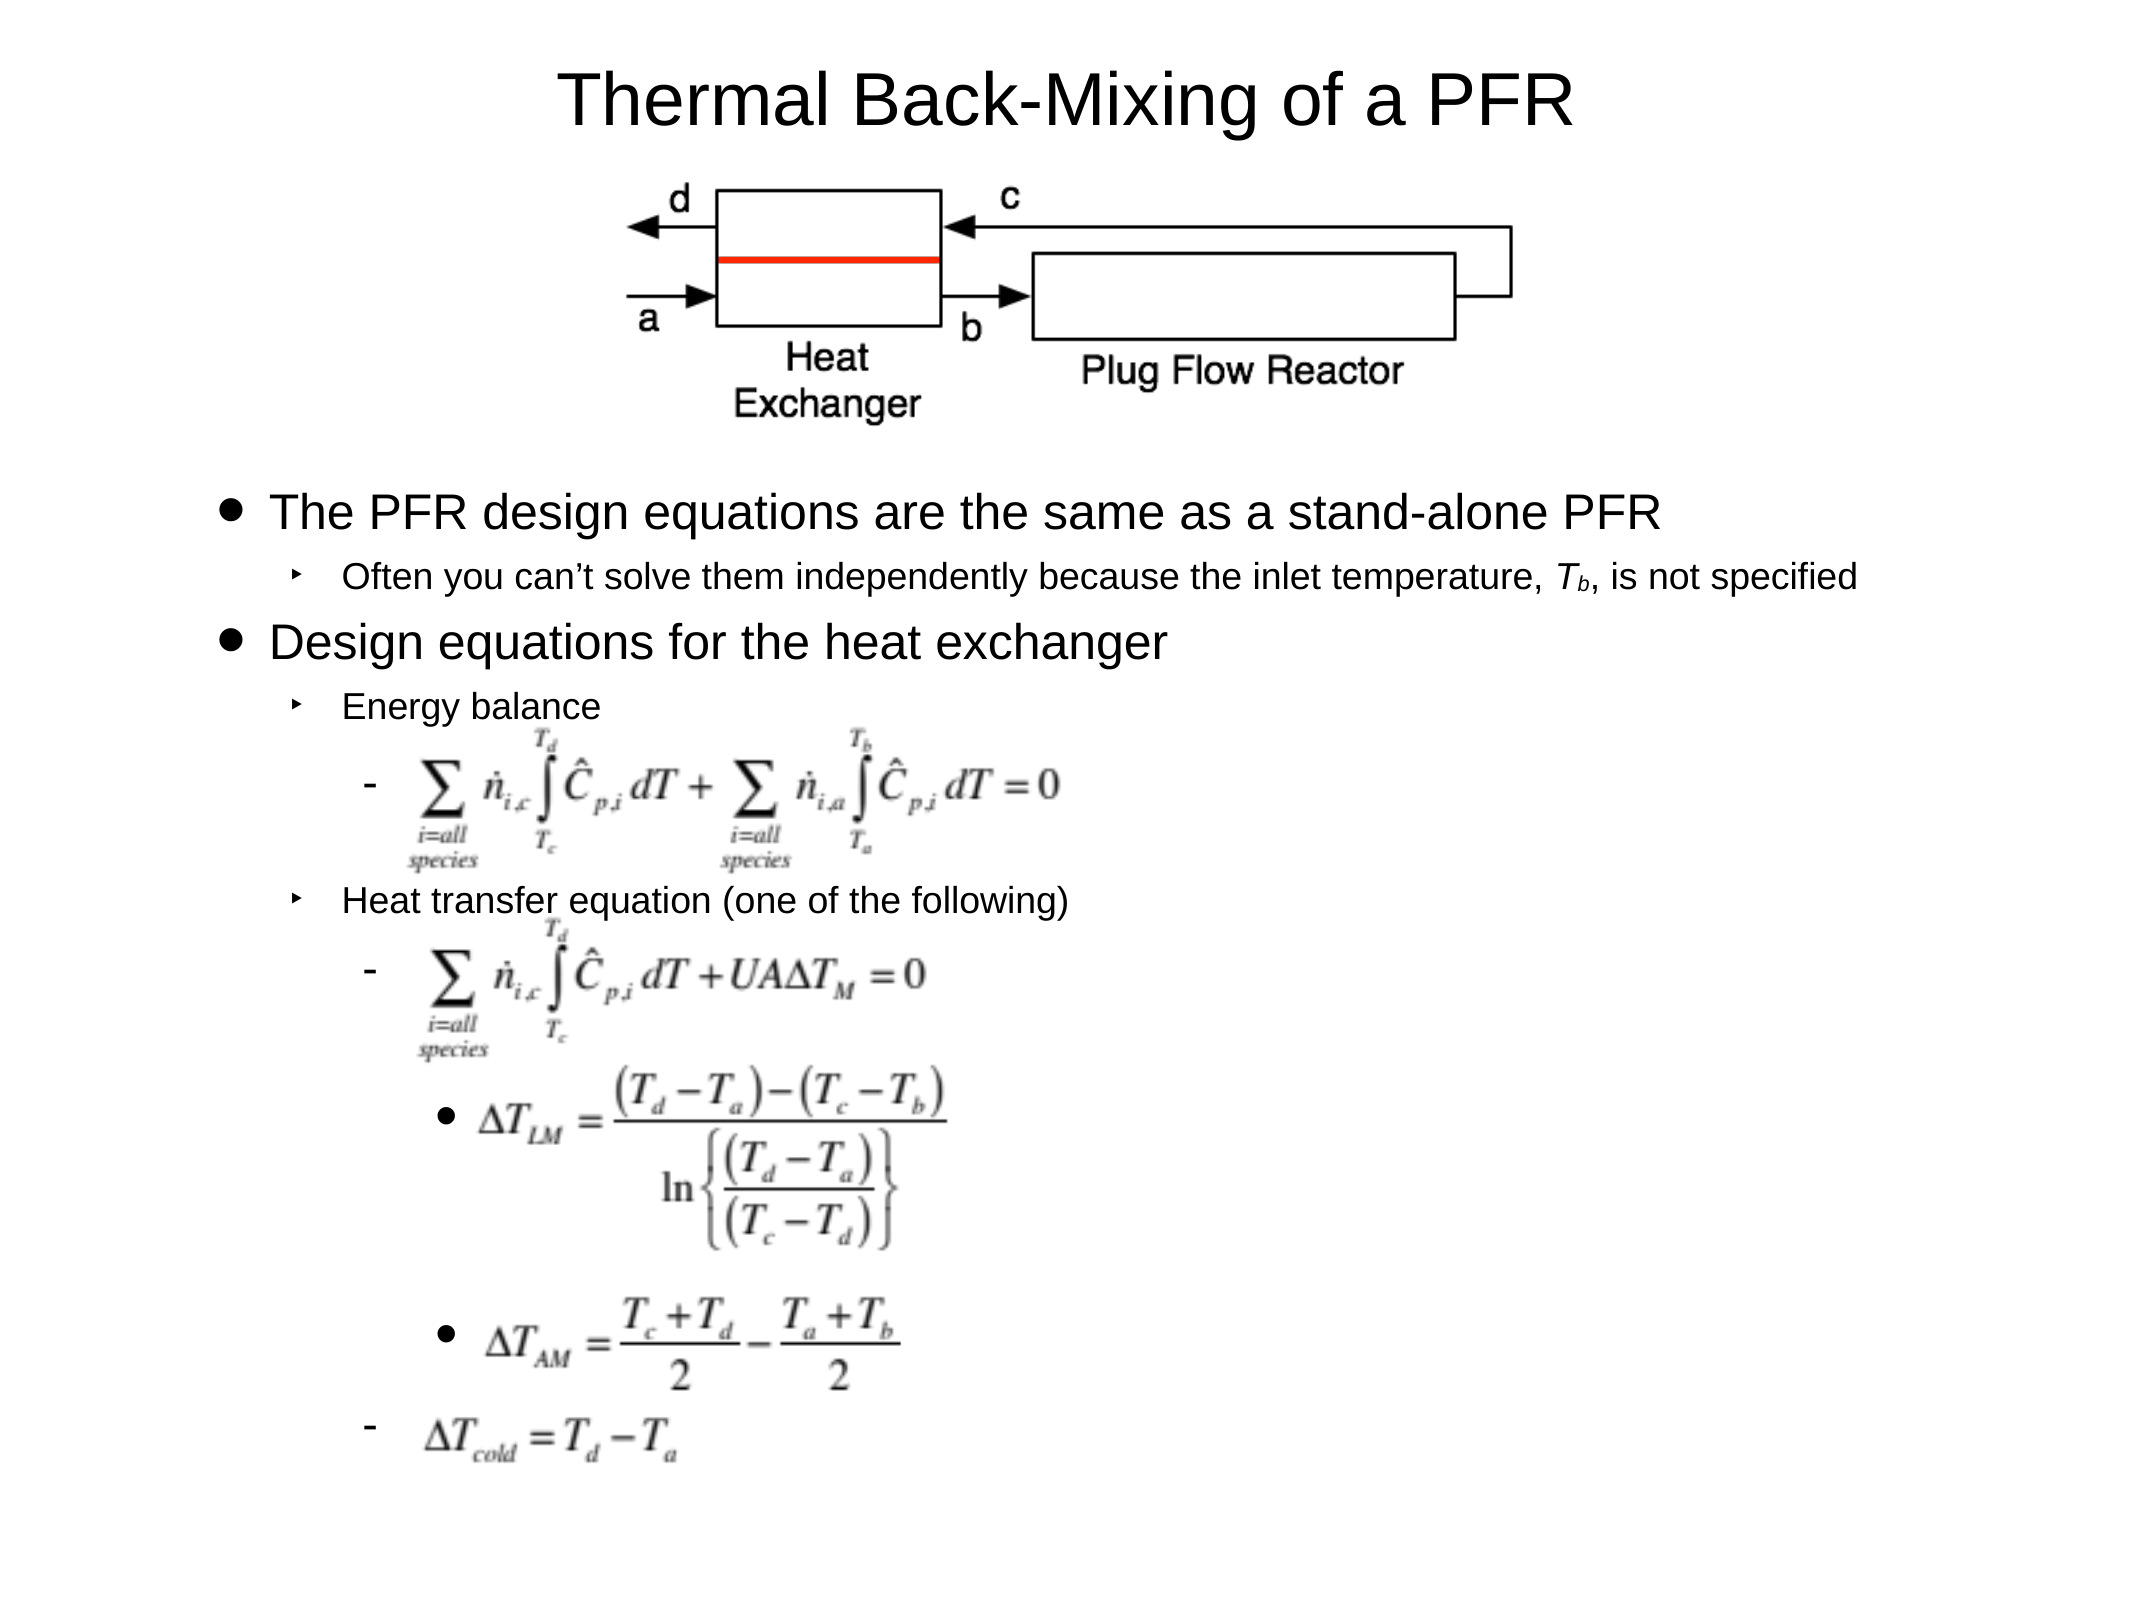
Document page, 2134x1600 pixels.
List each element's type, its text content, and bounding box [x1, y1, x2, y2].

picture [587, 143, 1546, 457]
picture [478, 1287, 902, 1397]
title Thermal Back-Mixing of a PFR [208, 41, 1925, 250]
picture [418, 1410, 680, 1467]
picture [401, 720, 1064, 880]
picture [412, 910, 951, 1257]
list The PFR design equations are the same as a stand-alone PFR Often you can’t solve them independently because the inlet temperature, Tb, is not specified Design equations for the heat exchanger Energy balance Heat transfer equation (one of the following) [208, 470, 1925, 1463]
